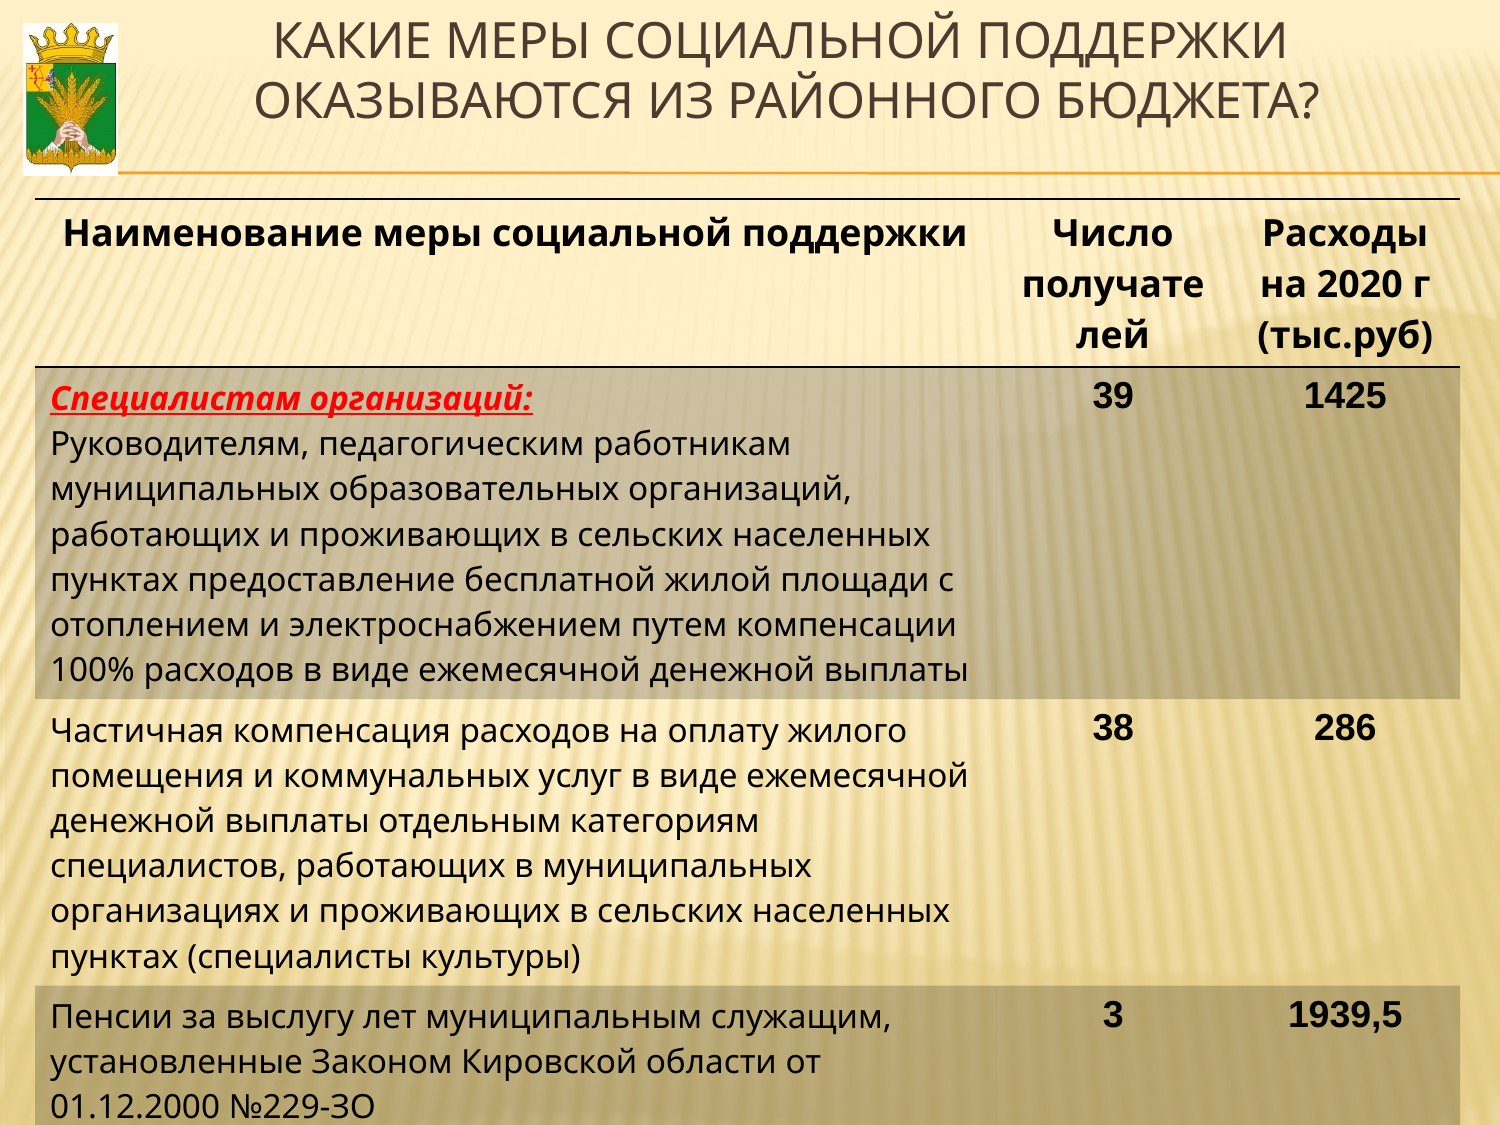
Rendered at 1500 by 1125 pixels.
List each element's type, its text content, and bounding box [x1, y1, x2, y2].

table_cell Специалистам организаций: Руководителям, педагогическим работникам муниципальных образовательных организаций, работающих и проживающих в сельских населенных пунктах предоставление бесплатной жилой площади с отоплением и электроснабжением путем компенсации 100% расходов в виде ежемесячной денежной выплаты [35, 368, 996, 699]
table_cell 38 [996, 699, 1230, 986]
table_header Расходы на 2020 г (тыс.руб) [1230, 200, 1460, 366]
table_header Число получателей [996, 200, 1230, 366]
table_cell Частичная компенсация расходов на оплату жилого помещения и коммунальных услуг в виде ежемесячной денежной выплаты отдельным категориям специалистов, работающих в муниципальных организациях и проживающих в сельских населенных пунктах (специалисты культуры) [35, 699, 996, 986]
table_cell 39 [996, 368, 1230, 699]
table_cell 3 [996, 986, 1230, 1125]
table_header Наименование меры социальной поддержки [35, 200, 996, 366]
title Какие меры социальной поддержки оказываются из районного бюджета? [75, 0, 1500, 138]
picture [23, 23, 118, 177]
table_cell 286 [1230, 699, 1460, 986]
table_cell 1939,5 [1230, 986, 1460, 1125]
table_cell Пенсии за выслугу лет муниципальным служащим, установленные Законом Кировской области от 01.12.2000 №229-ЗО [35, 986, 996, 1125]
table_cell 1425 [1230, 368, 1460, 699]
